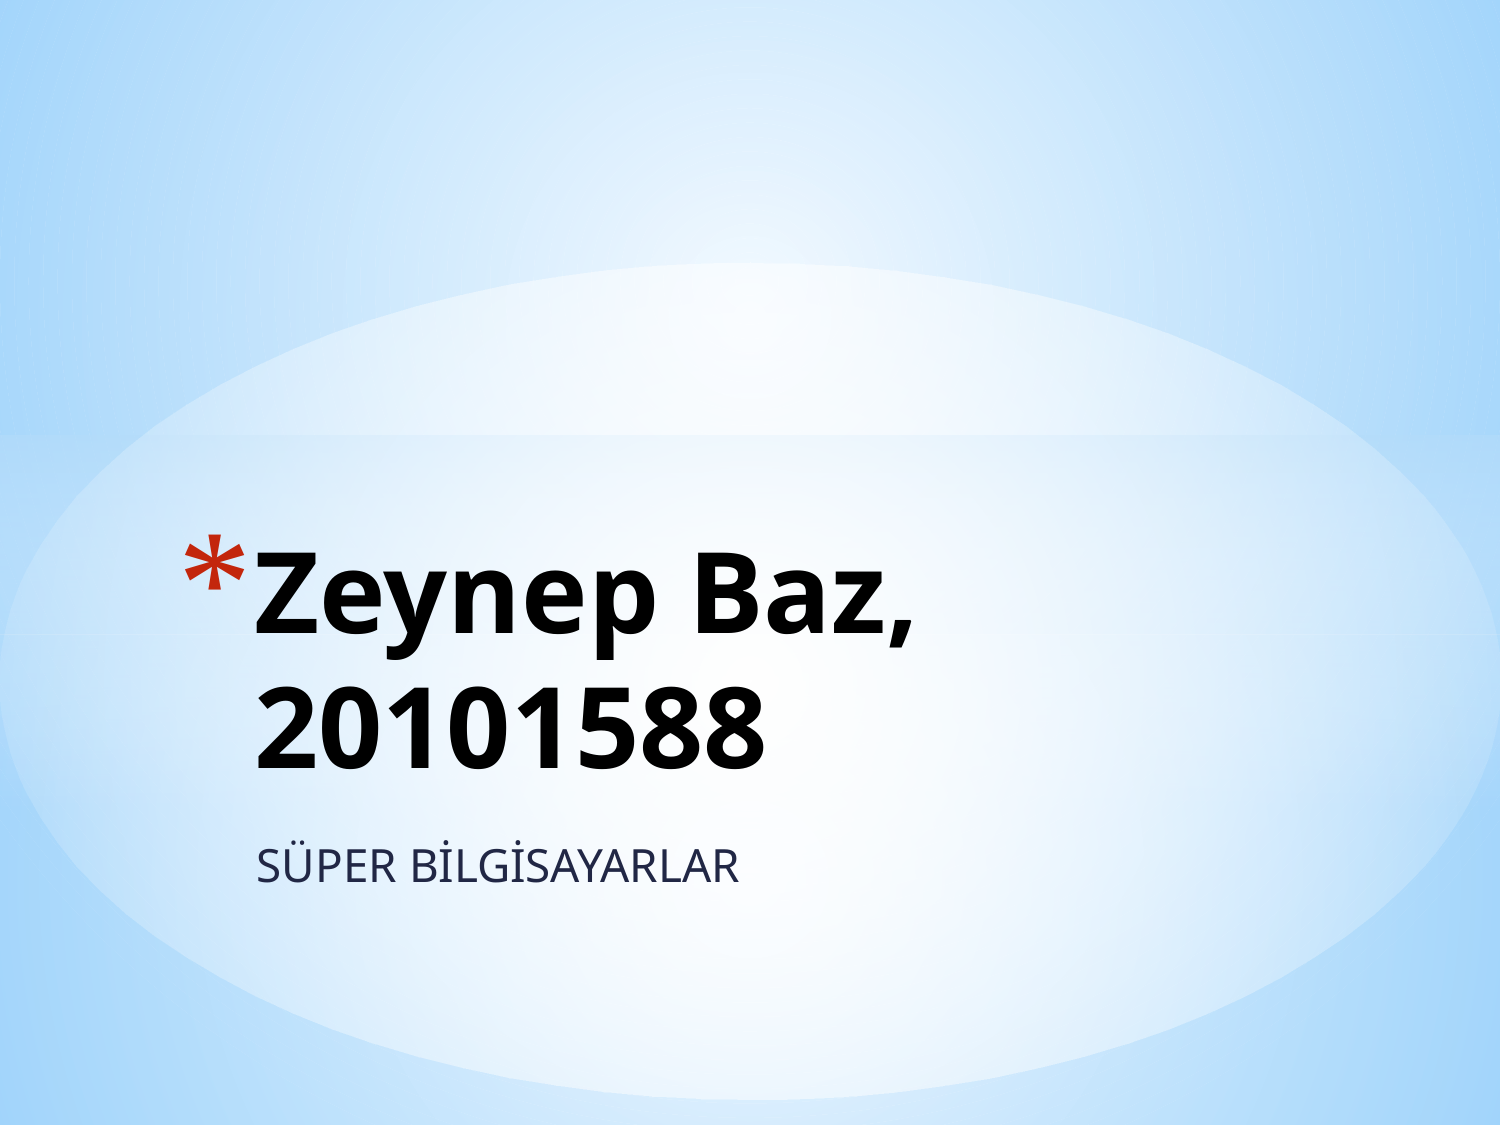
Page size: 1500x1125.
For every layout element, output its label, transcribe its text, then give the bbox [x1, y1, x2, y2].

title Zeynep Baz, 20101588 [134, 513, 1312, 808]
subtitle SÜPER BİLGİSAYARLAR [241, 828, 1167, 974]
